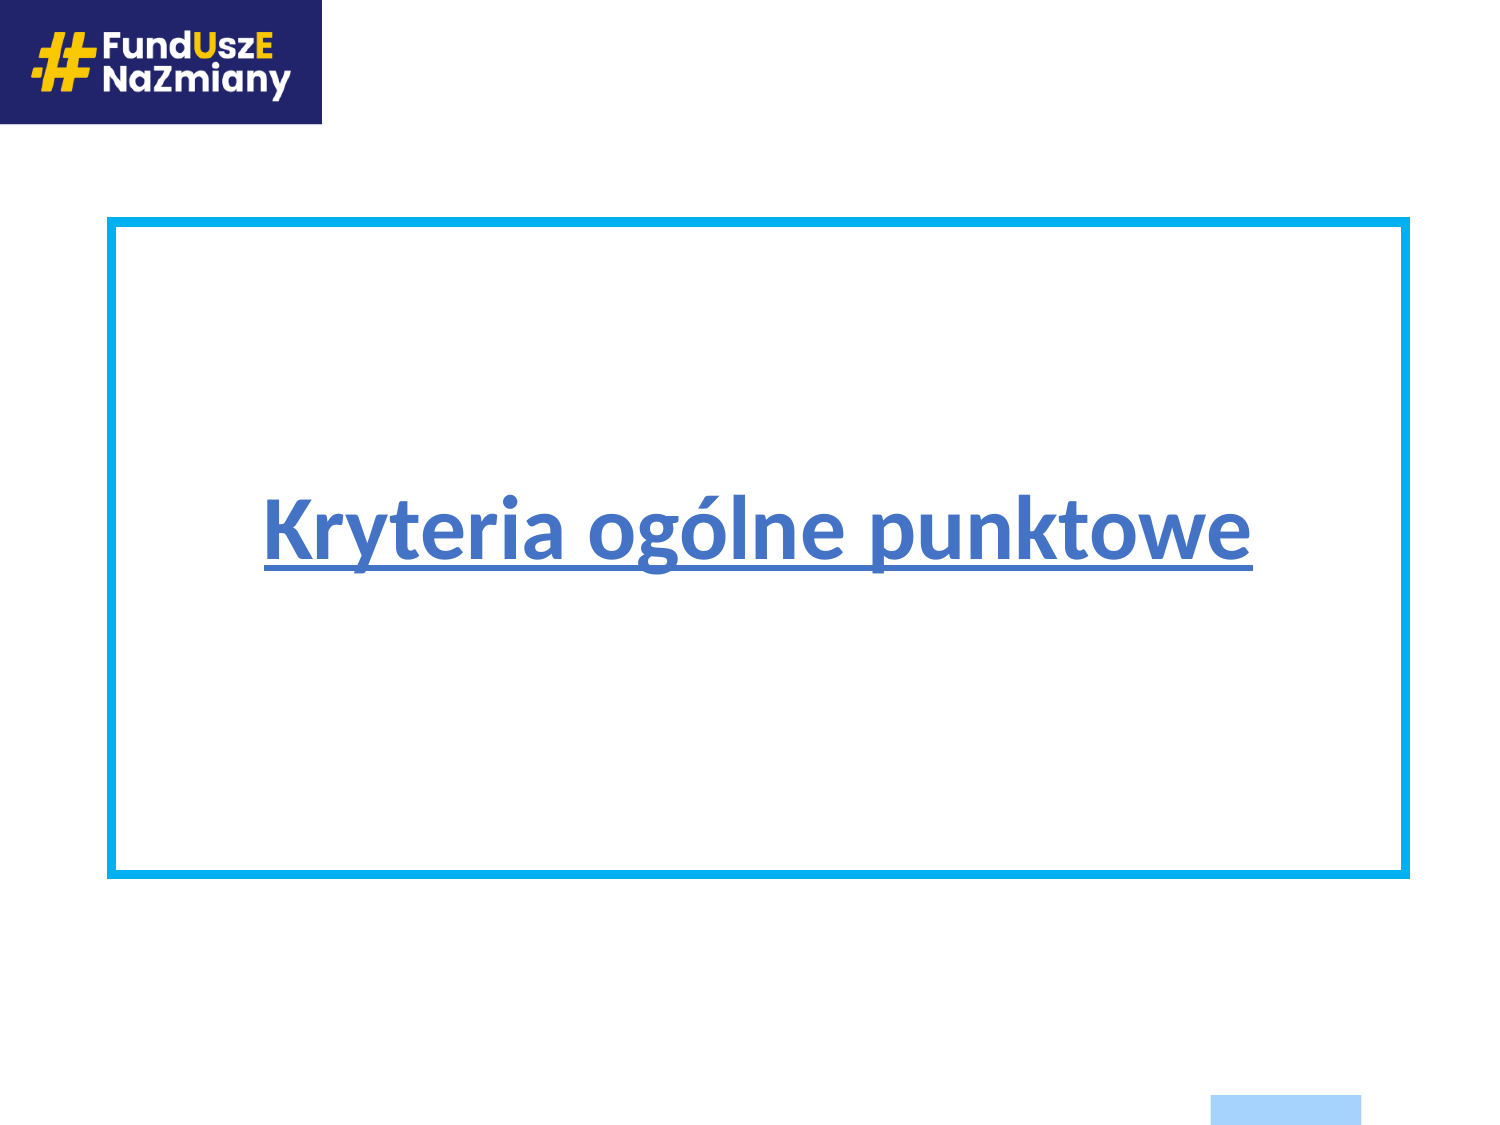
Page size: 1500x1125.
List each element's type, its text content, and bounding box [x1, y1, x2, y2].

list Kryteria ogólne punktowe [111, 221, 1406, 876]
picture [0, 0, 1500, 1125]
